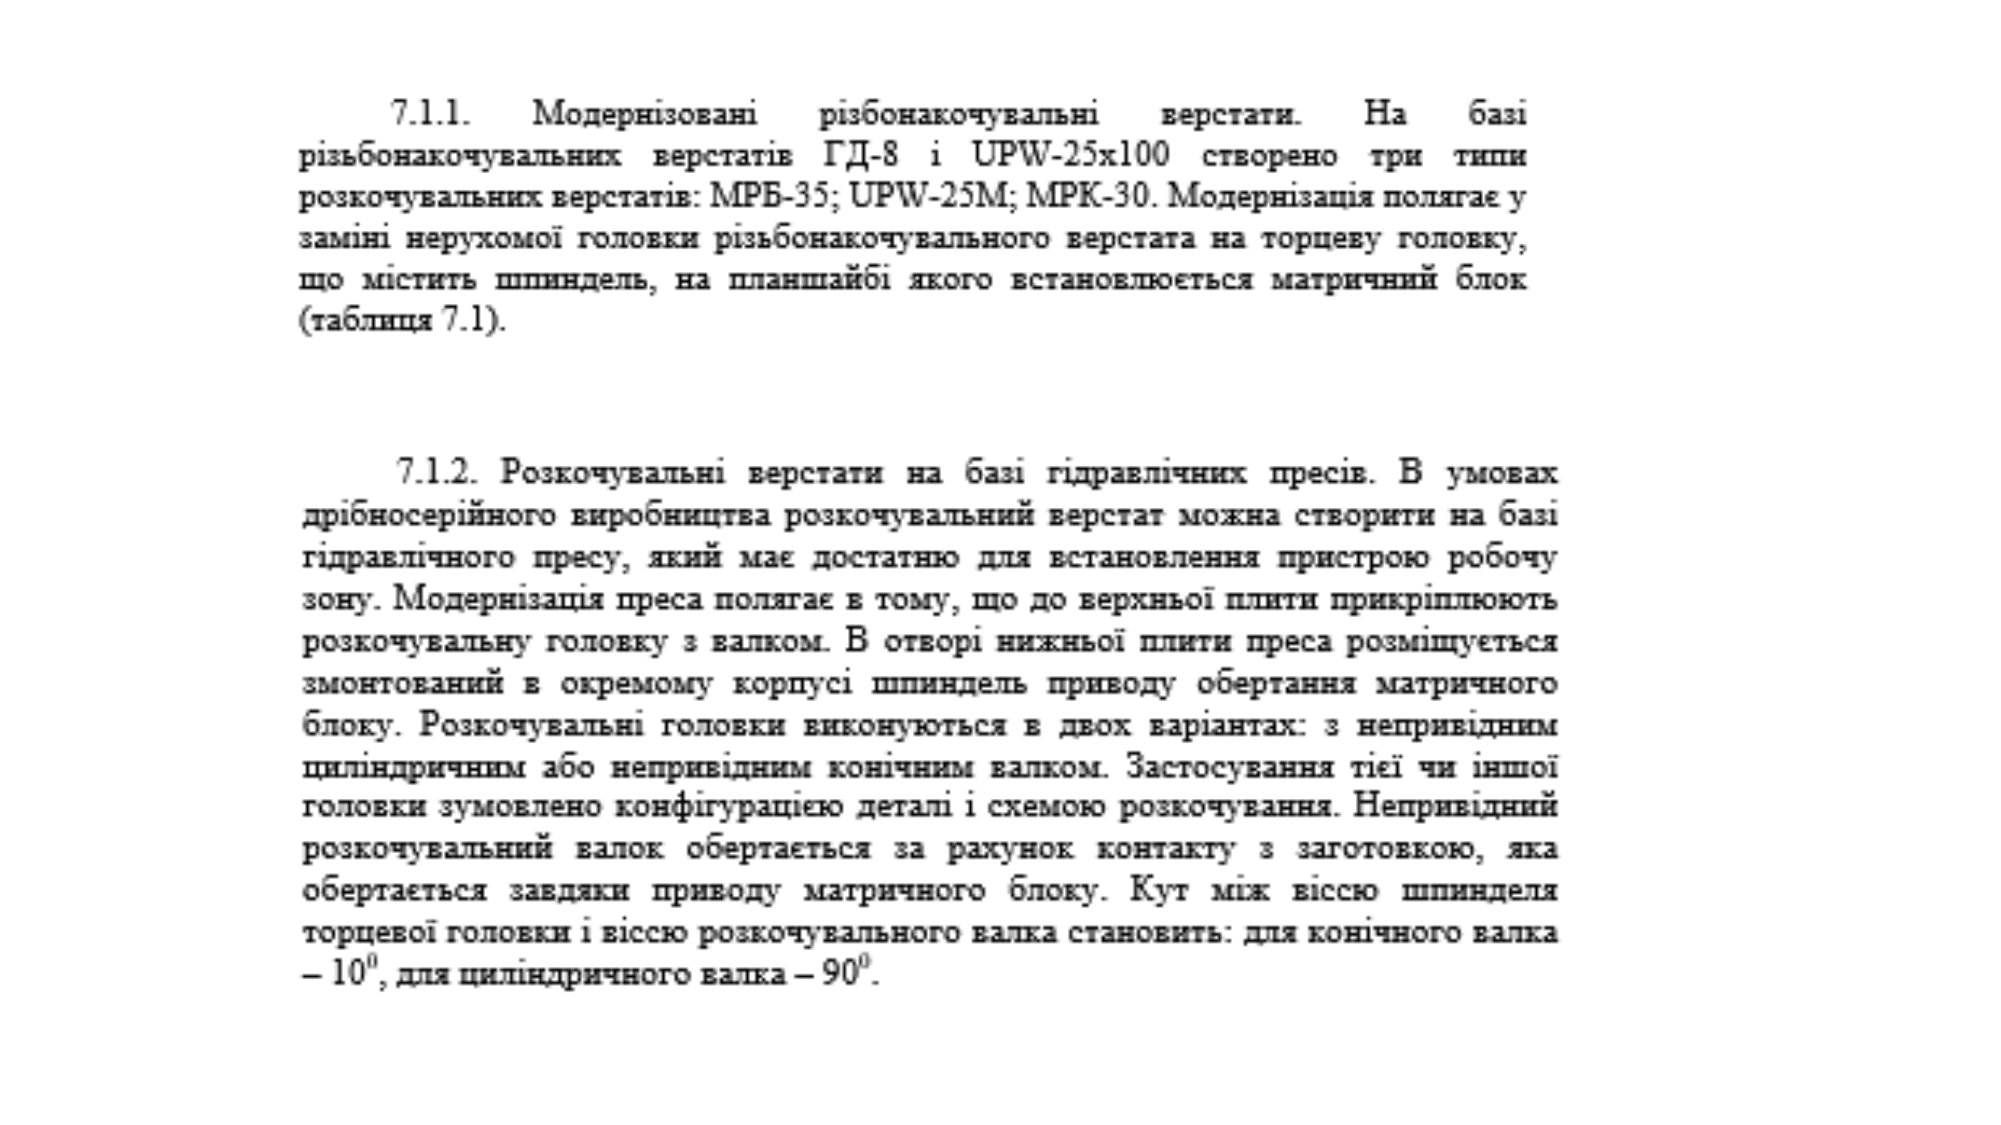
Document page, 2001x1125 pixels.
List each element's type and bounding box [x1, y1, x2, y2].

picture [278, 452, 1591, 1005]
picture [278, 97, 1559, 341]
